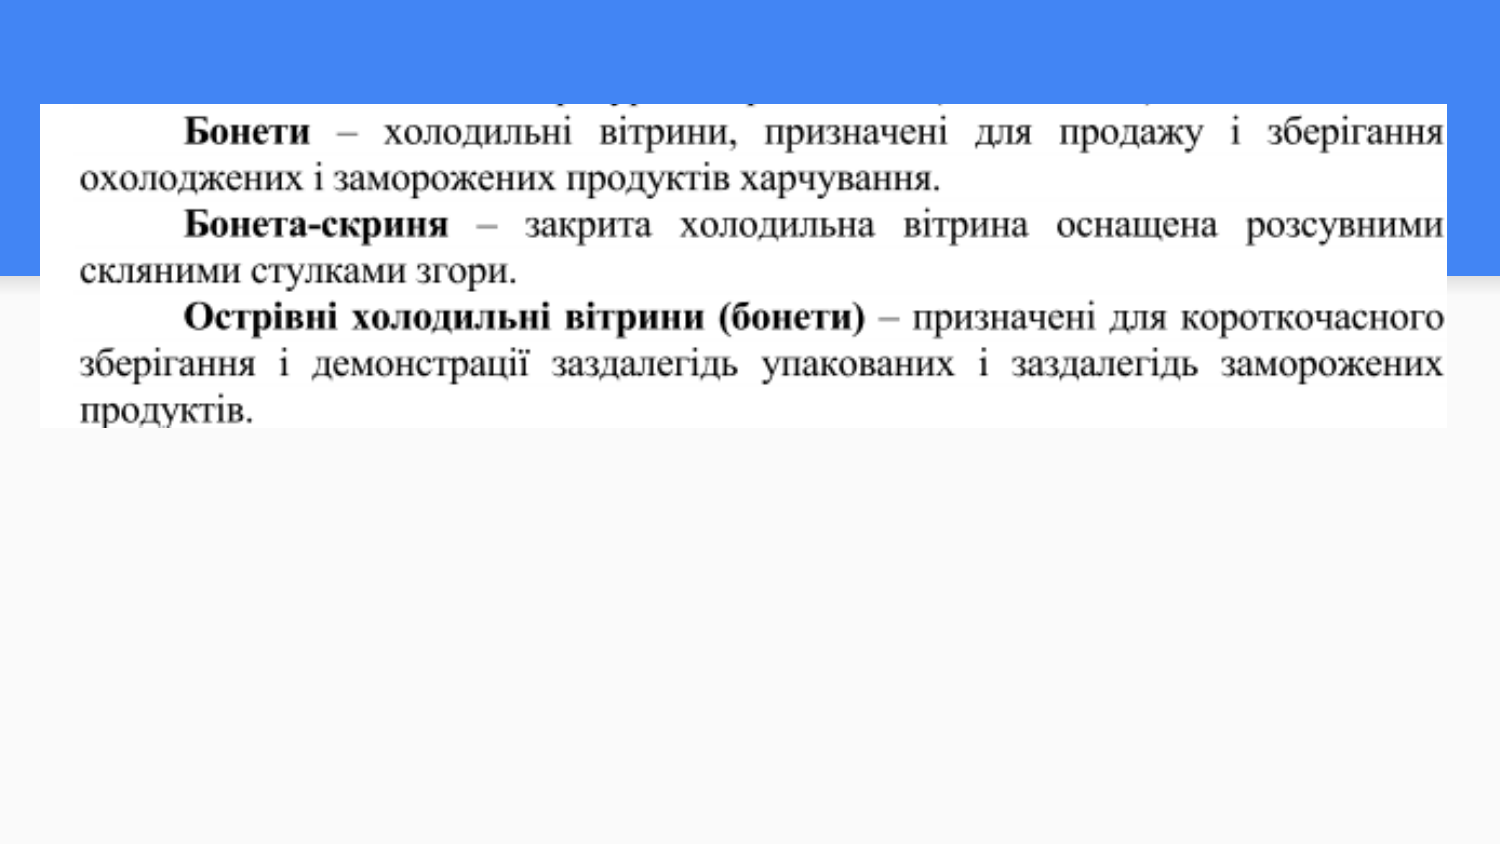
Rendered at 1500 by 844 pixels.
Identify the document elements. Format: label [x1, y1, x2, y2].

picture [40, 103, 1447, 429]
